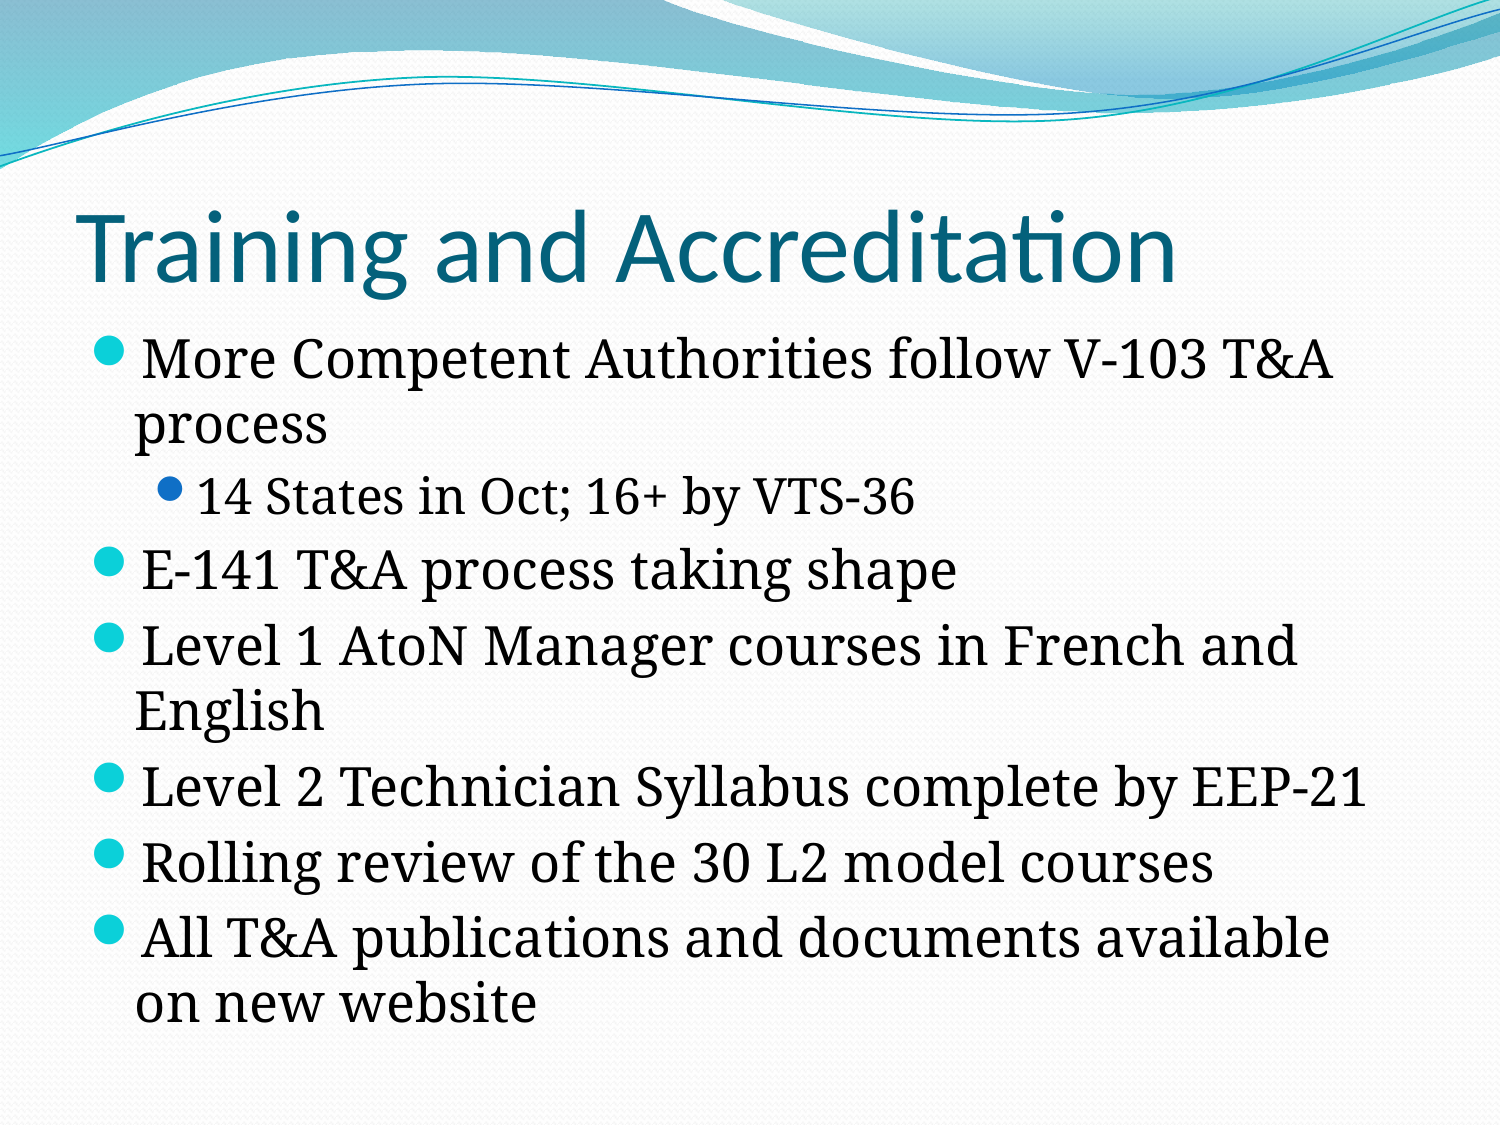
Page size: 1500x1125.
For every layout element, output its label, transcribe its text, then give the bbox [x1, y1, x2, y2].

title Training and Accreditation [75, 115, 1425, 303]
list More Competent Authorities follow V-103 T&A process 14 States in Oct; 16+ by VTS-36 E-141 T&A process taking shape Level 1 AtoN Manager courses in French and English Level 2 Technician Syllabus complete by EEP-21 Rolling review of the 30 L2 model courses All T&A publications and documents available on new website [75, 317, 1425, 1038]
